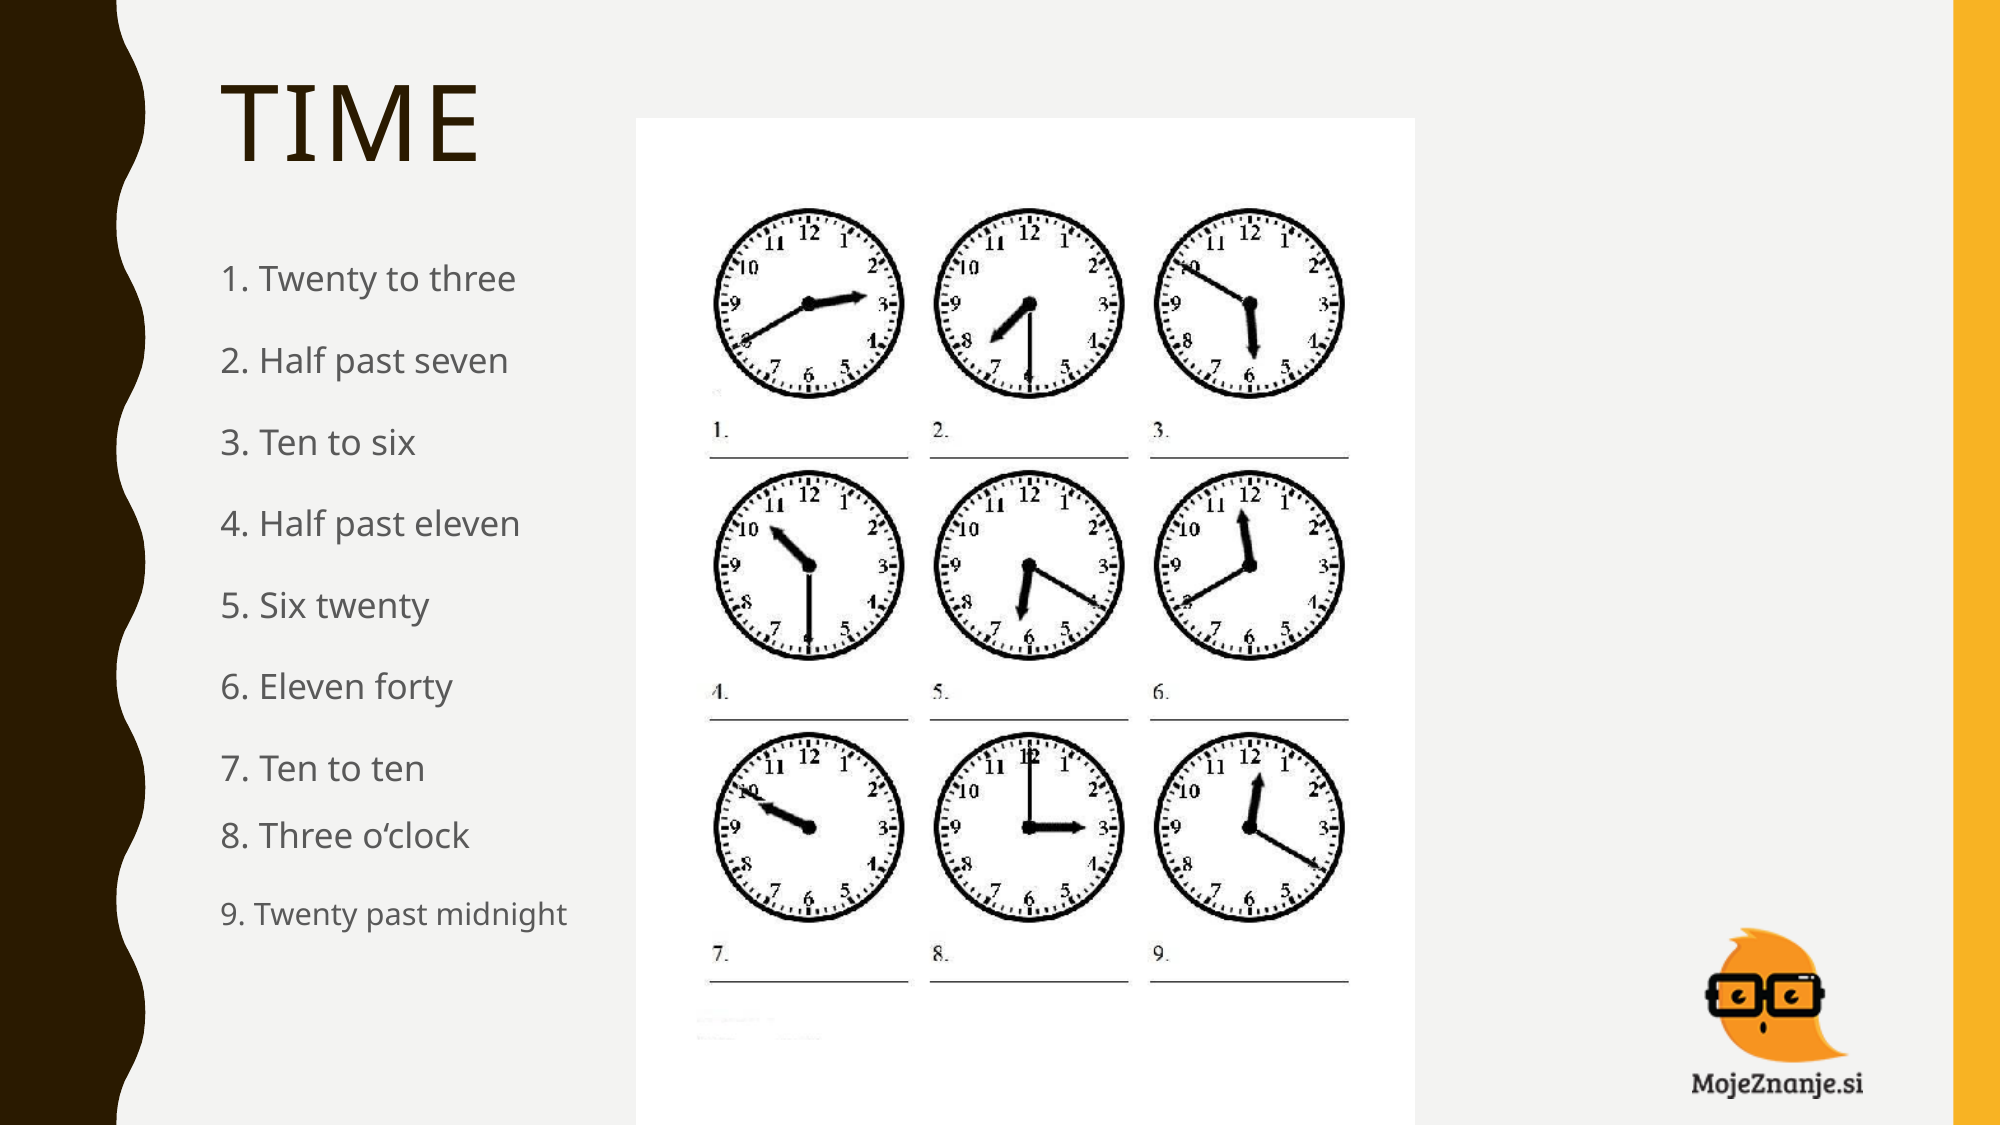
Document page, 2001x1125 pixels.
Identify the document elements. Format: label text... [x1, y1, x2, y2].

text_box 5. Six twenty [205, 571, 608, 634]
text_box 6. Eleven forty [205, 652, 608, 715]
title TIME [205, 62, 1875, 308]
text_box 7. Ten to ten [205, 733, 608, 797]
text_box 3. Ten to six [205, 408, 608, 471]
text_box 9. Twenty past midnight [205, 883, 621, 966]
text_box 2. Half past seven [205, 326, 608, 390]
text_box 4. Half past eleven [205, 489, 608, 553]
text_box 1. Twenty to three [205, 245, 608, 308]
text_box 8. Three o‘clock [205, 802, 608, 865]
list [636, 118, 1415, 1125]
picture [1692, 926, 1863, 1099]
